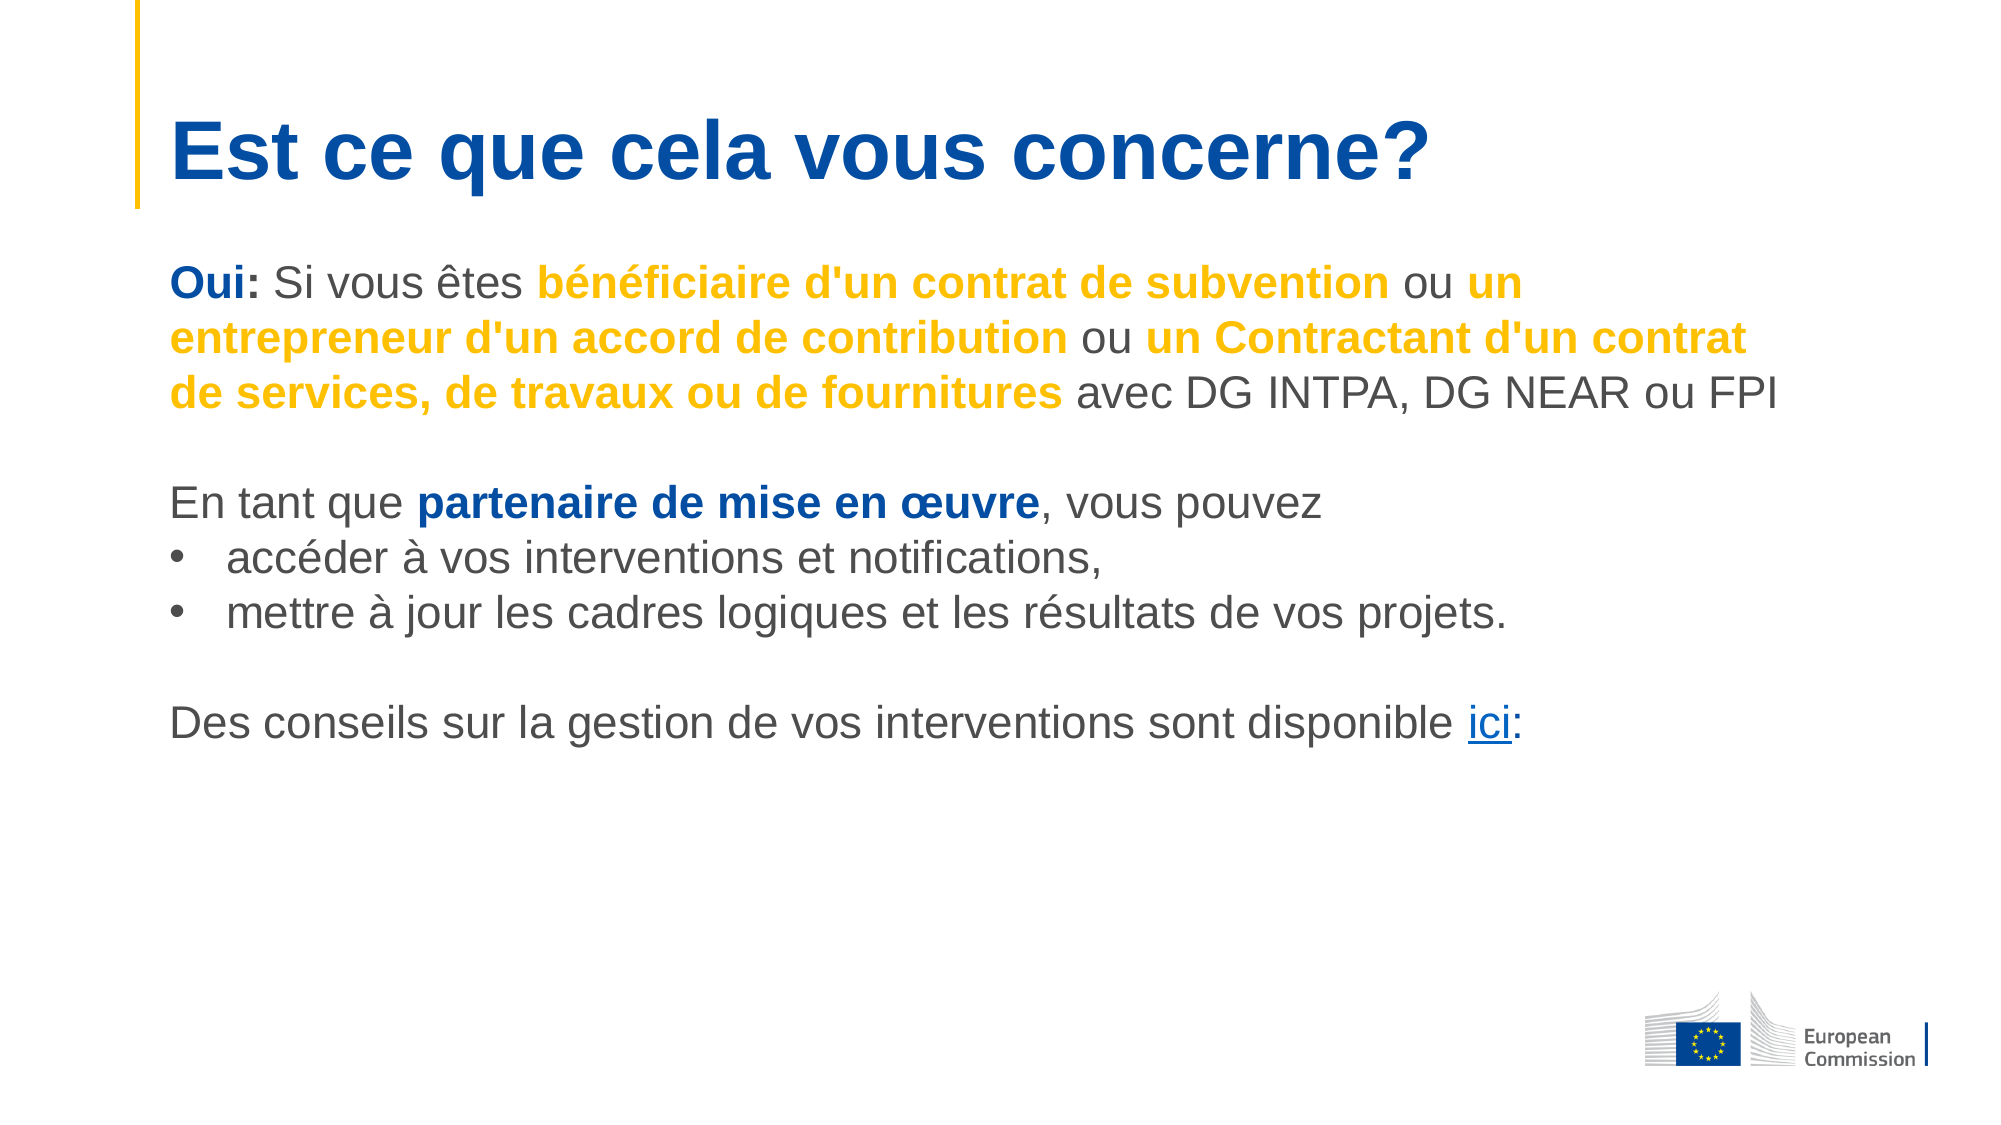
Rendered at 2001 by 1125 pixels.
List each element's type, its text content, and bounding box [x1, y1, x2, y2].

text_box Oui: Si vous êtes bénéficiaire d'un contrat de subvention ou un entrepreneur d'un accord de contribution ou un Contractant d'un contrat de services, de travaux ou de fournitures avec DG INTPA, DG NEAR ou FPI En tant que partenaire de mise en œuvre, vous pouvez accéder à vos interventions et notifications, mettre à jour les cadres logiques et les résultats de vos projets. Des conseils sur la gestion de vos interventions sont disponible ici: [154, 245, 1803, 866]
title Est ce que cela vous concerne? [154, 69, 1880, 198]
picture [1645, 991, 1928, 1066]
